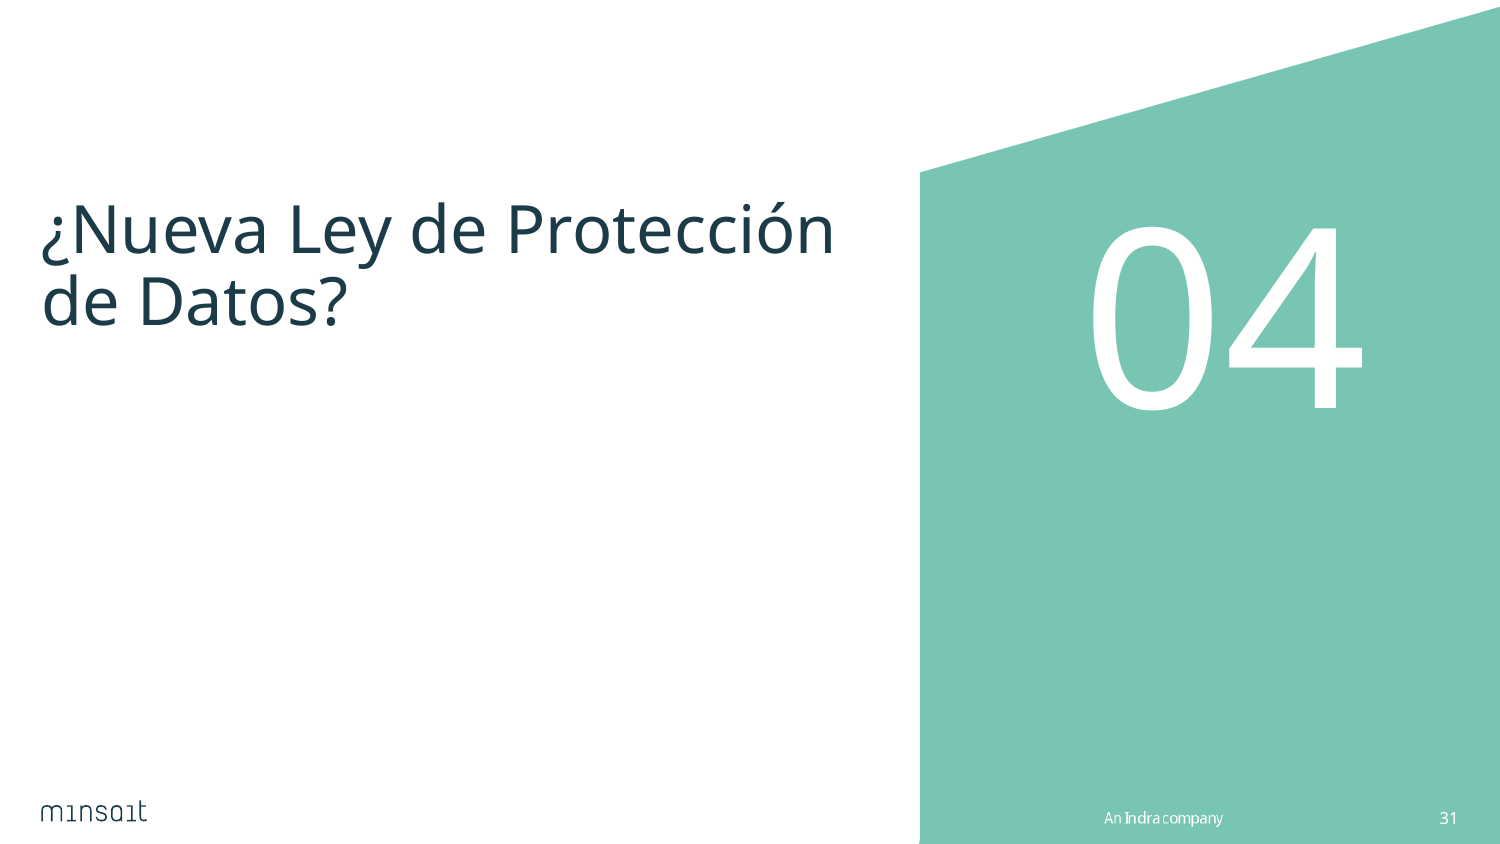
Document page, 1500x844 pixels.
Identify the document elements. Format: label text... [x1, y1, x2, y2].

list 04 [994, 184, 1454, 434]
title ¿Nueva Ley de Protección de Datos? [41, 196, 909, 399]
